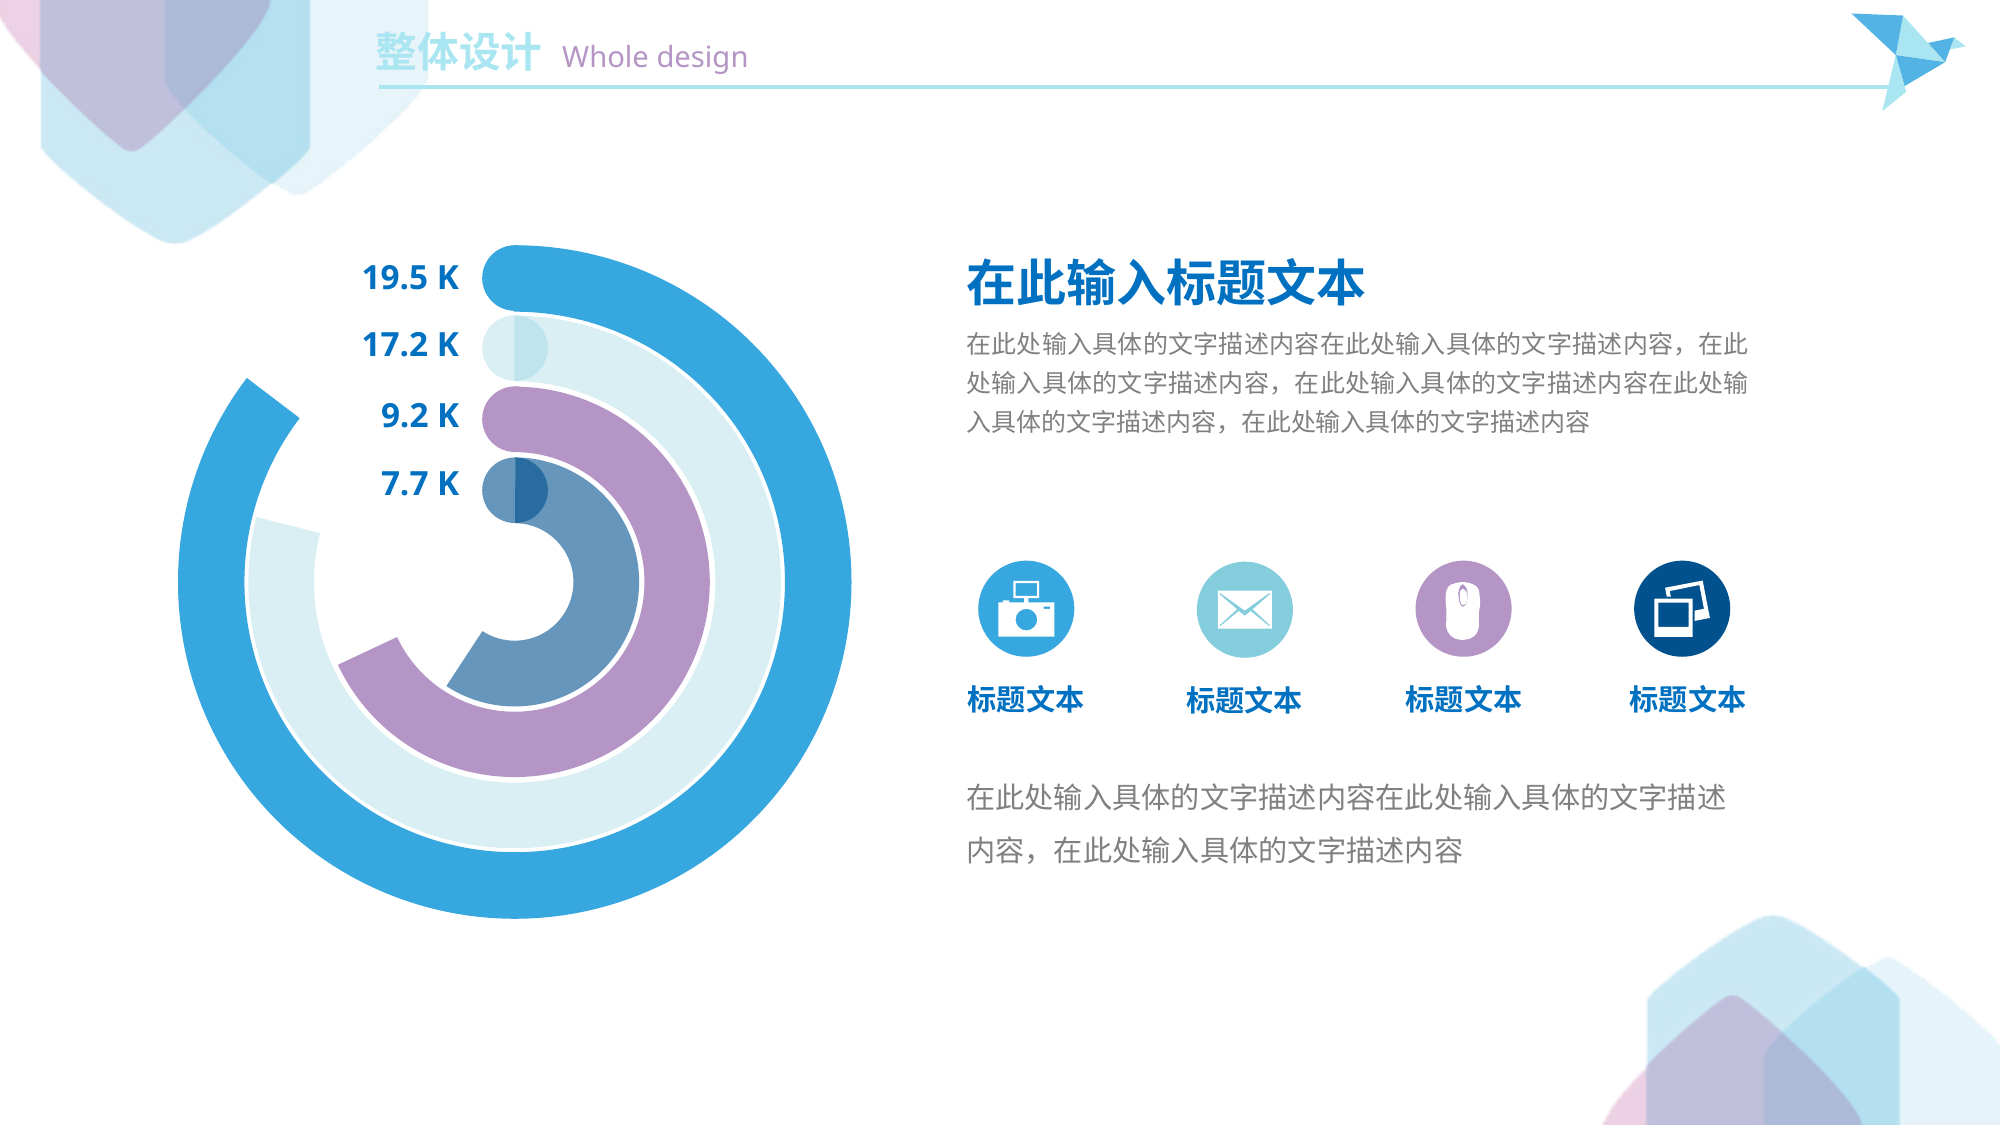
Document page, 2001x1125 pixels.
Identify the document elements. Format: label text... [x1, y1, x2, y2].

picture [481, 54, 491, 60]
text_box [1415, 560, 1512, 657]
text_box 标题文本 [1391, 673, 1538, 724]
picture [1604, 855, 2001, 1125]
text_box 标题文本 [1171, 674, 1319, 725]
list 在此输入标题文本 [951, 251, 1719, 312]
text_box 标题文本 [952, 673, 1100, 724]
picture [0, 0, 492, 319]
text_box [978, 560, 1075, 657]
text_box 在此处输入具体的文字描述内容在此处输入具体的文字描述内容，在此处输入具体的文字描述内容，在此处输入具体的文字描述内容在此处输入具体的文字描述内容，在此处输入具体的文字描述内容 [951, 312, 1765, 484]
text_box 在此处输入具体的文字描述内容在此处输入具体的文字描述内容，在此处输入具体的文字描述内容 [951, 754, 1765, 875]
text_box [177, 245, 852, 919]
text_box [1634, 560, 1731, 657]
text_box 标题文本 [1614, 673, 1762, 724]
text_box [1196, 561, 1293, 658]
